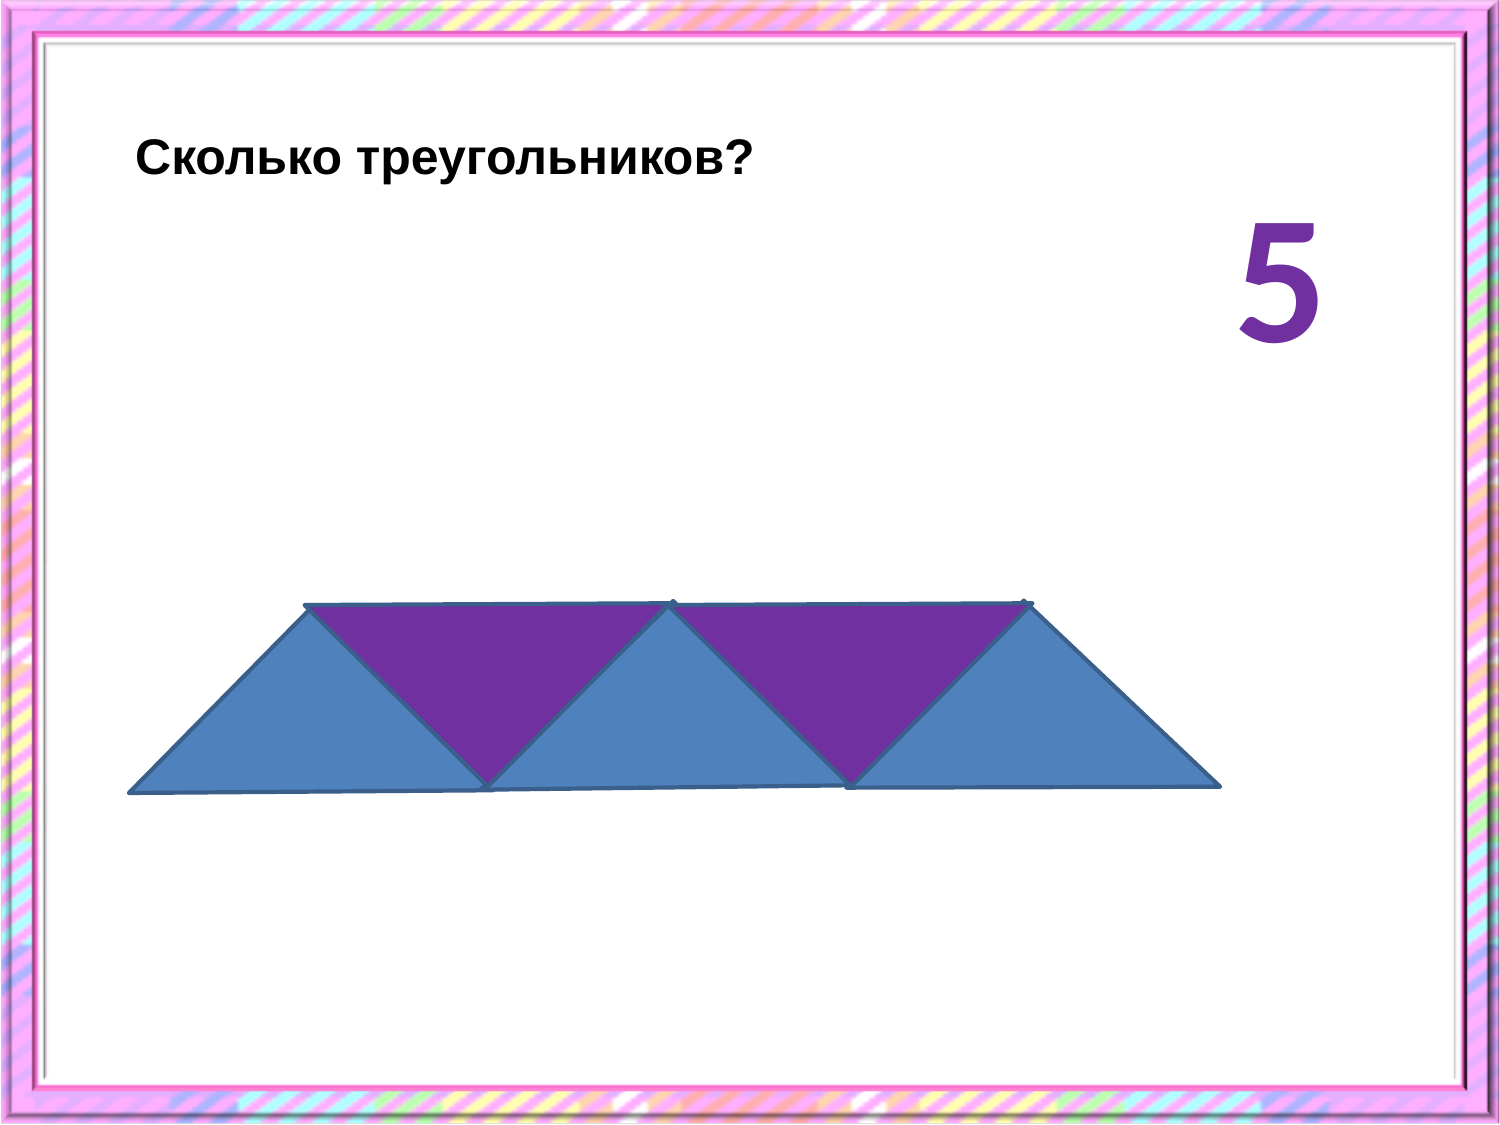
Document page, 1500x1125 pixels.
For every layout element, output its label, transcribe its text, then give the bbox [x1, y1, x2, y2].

text_box [126, 610, 495, 796]
picture [0, 0, 1500, 1125]
text_box [478, 609, 845, 792]
text_box [665, 601, 1035, 789]
text_box Сколько треугольников? [120, 117, 770, 192]
text_box [302, 601, 671, 789]
text_box [844, 606, 1223, 790]
text_box 5 [1219, 152, 1343, 387]
